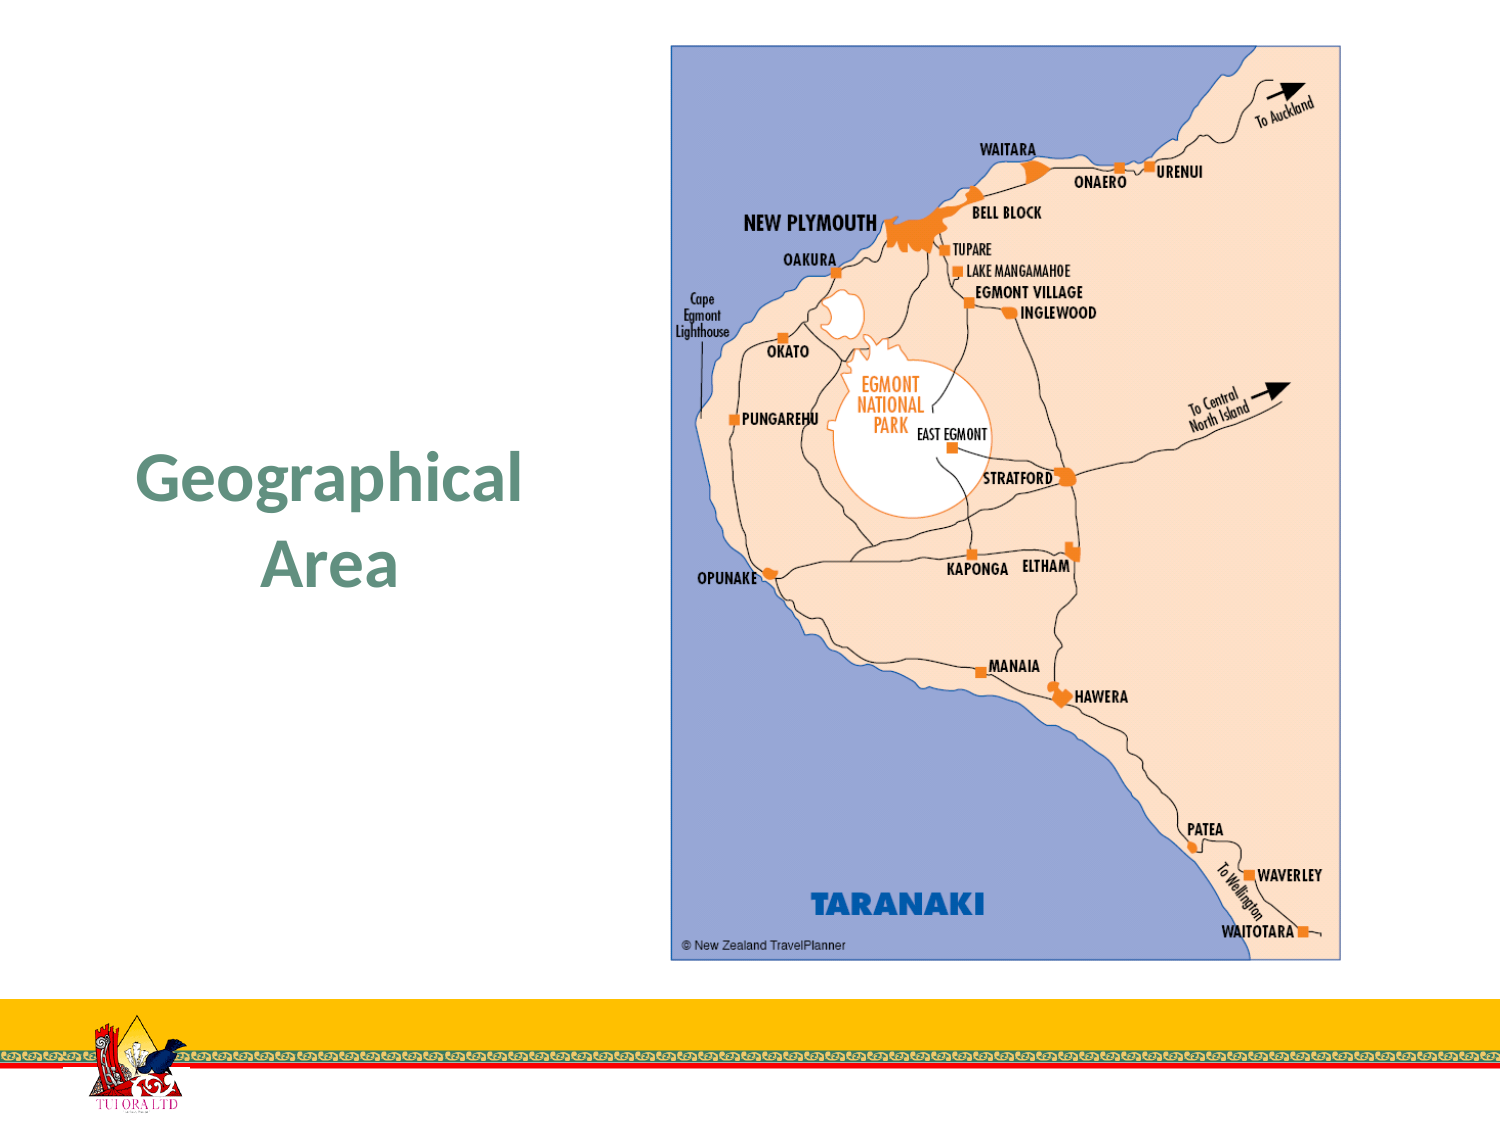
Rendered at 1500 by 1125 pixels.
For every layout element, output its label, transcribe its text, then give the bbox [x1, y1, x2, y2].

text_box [0, 999, 1500, 1116]
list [665, 42, 1343, 963]
title Geographical Area [75, 422, 585, 610]
